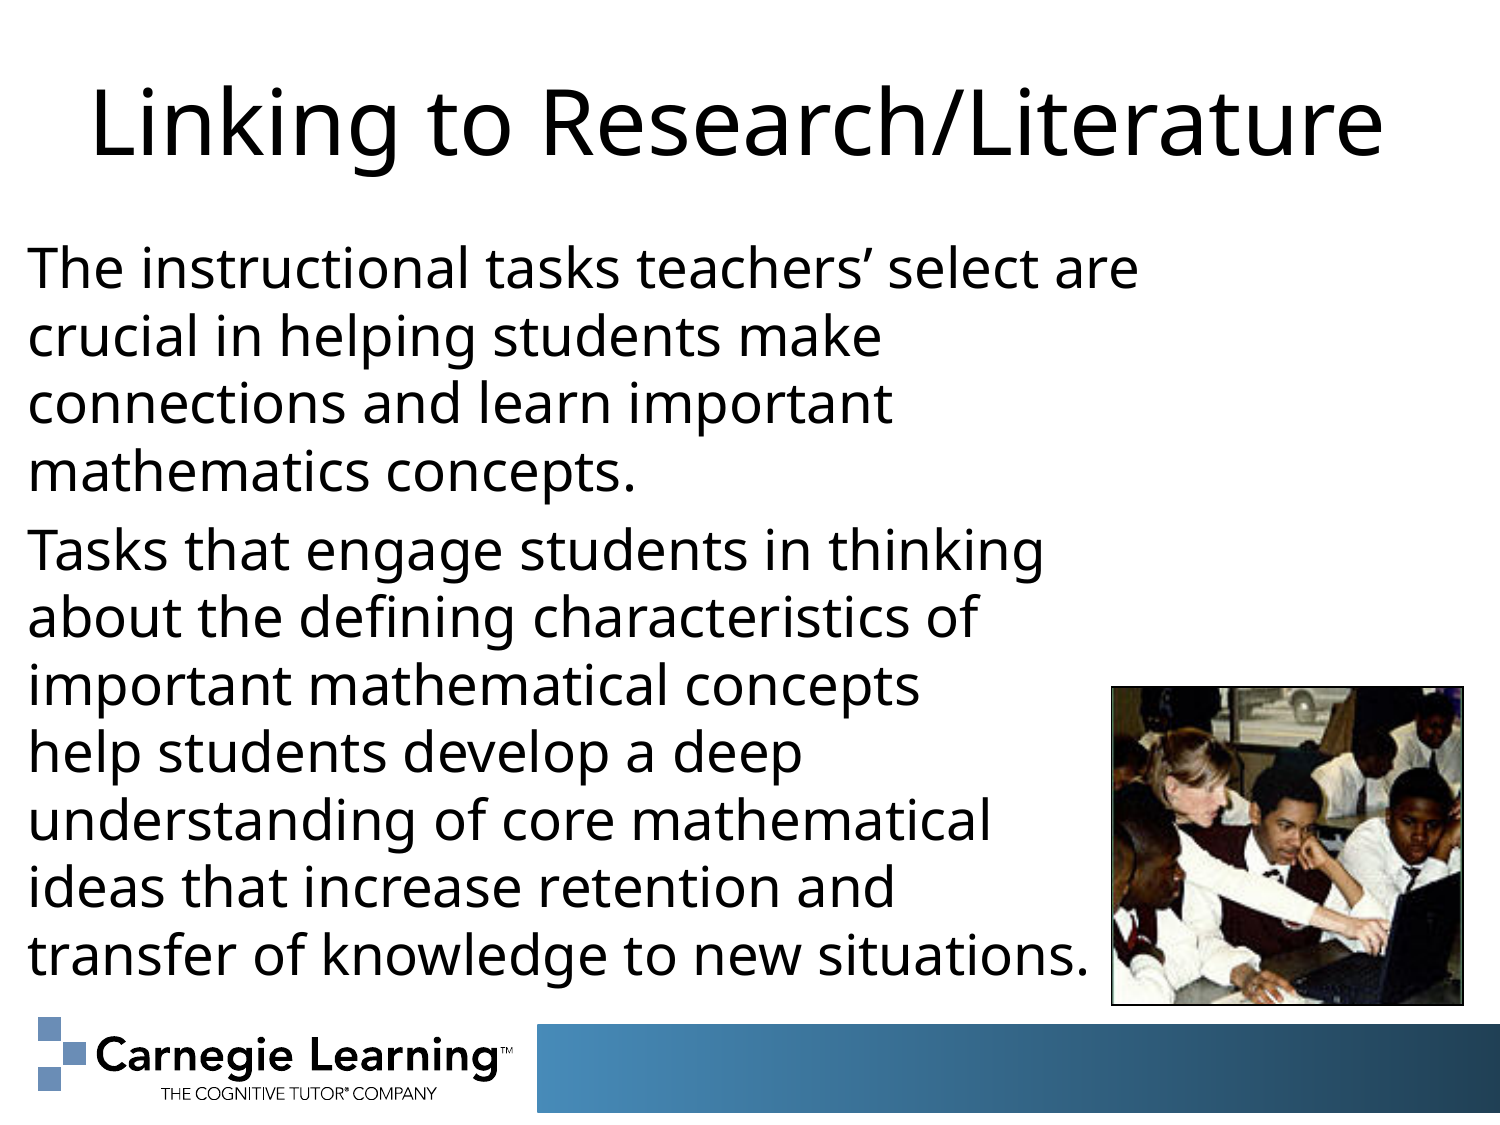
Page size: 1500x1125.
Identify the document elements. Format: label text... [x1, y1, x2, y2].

title Linking to Research/Literature [37, 24, 1463, 213]
list The instructional tasks teachers’ select are crucial in helping students make connections and learn important mathematics concepts. Tasks that engage students in thinking about the defining characteristics of important mathematical concepts help students develop a deep understanding of core mathematical ideas that increase retention and transfer of knowledge to new situations. [12, 224, 1163, 1026]
picture [1112, 687, 1463, 1005]
